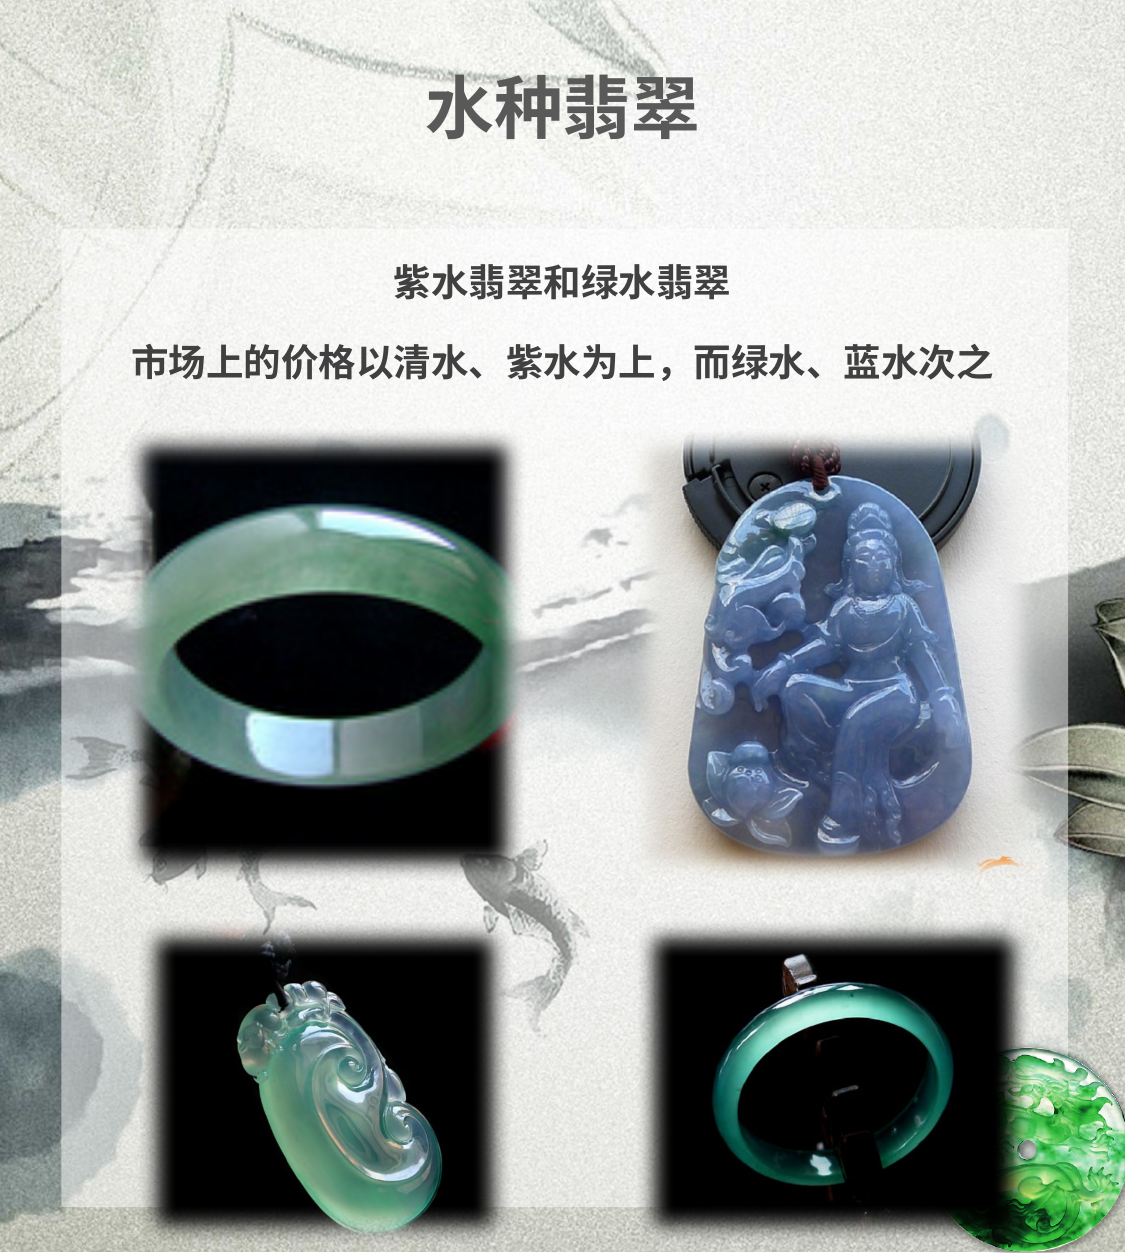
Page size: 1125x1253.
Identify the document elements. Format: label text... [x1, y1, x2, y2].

picture [0, 0, 1125, 1253]
list 紫水翡翠和绿水翡翠 市场上的价格以清水、紫水为上，而绿水、蓝水次之 [58, 228, 1066, 1208]
title 水种翡翠 [60, 32, 1066, 192]
